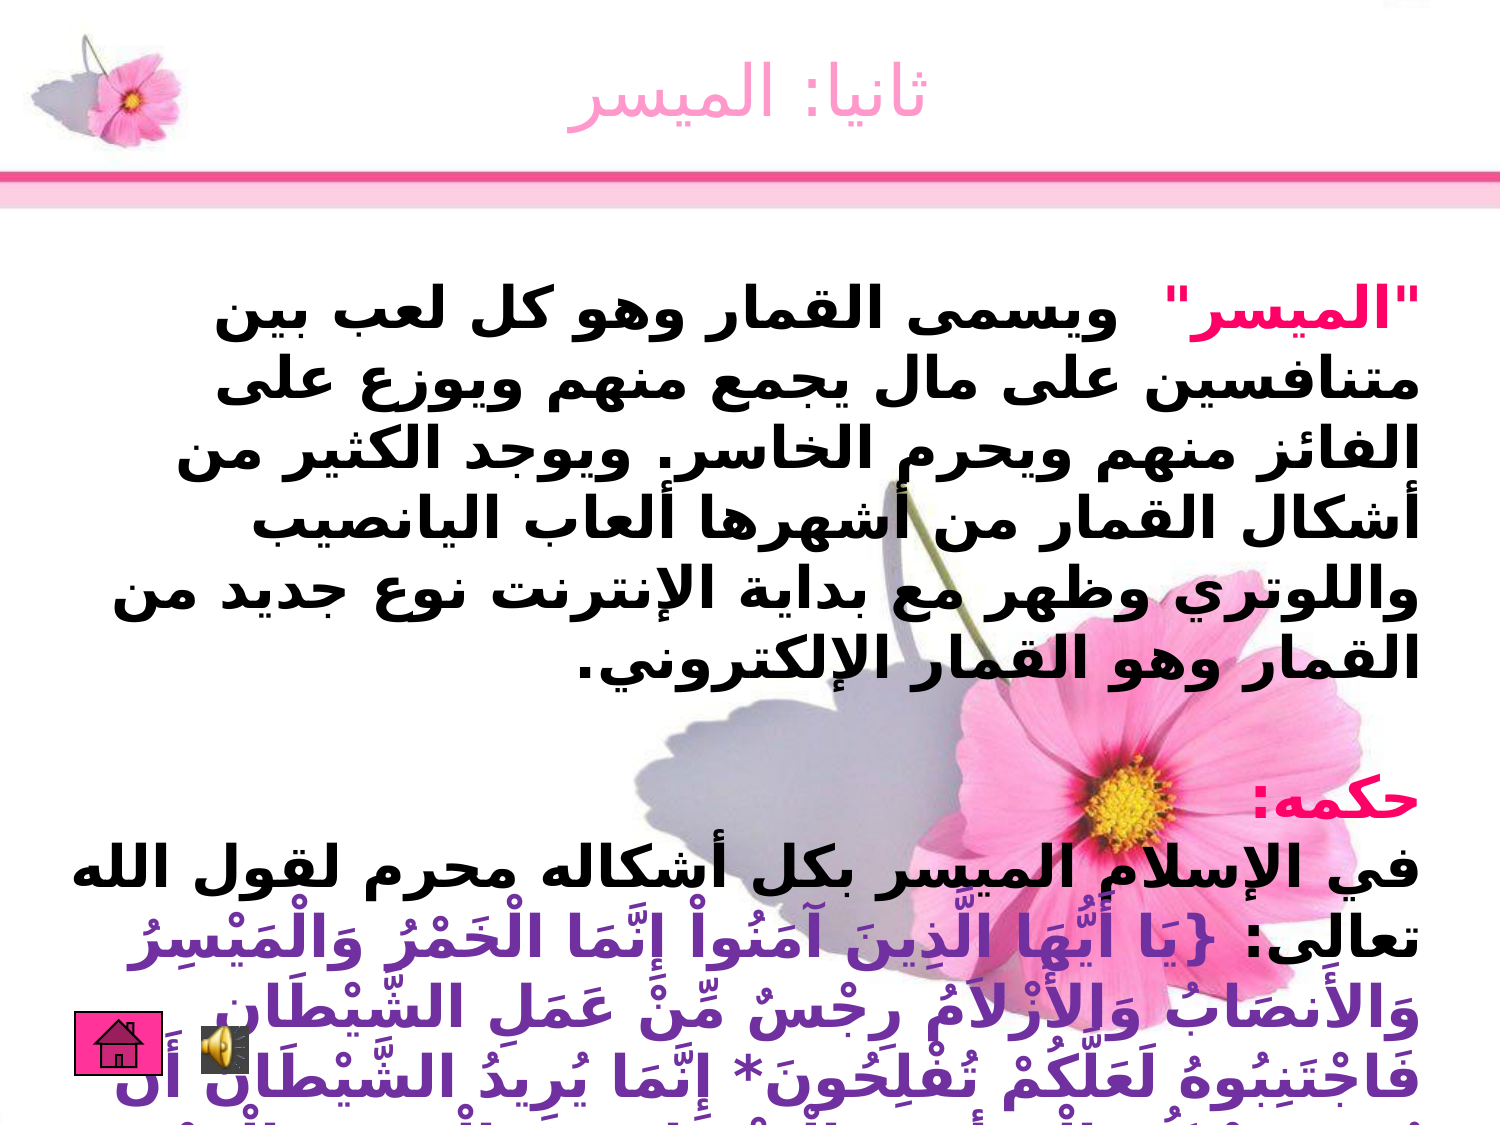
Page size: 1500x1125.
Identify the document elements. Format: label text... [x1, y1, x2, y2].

title ثانيا: الميسر [75, 37, 1425, 225]
text_box [74, 1012, 163, 1075]
picture [199, 1024, 251, 1076]
picture [0, 0, 1500, 1125]
text_box "الميسر" ويسمى القمار وهو كل لعب بين متنافسين على مال يجمع منهم ويوزع على الفائز منهم ويحرم الخاسر. ويوجد الكثير من أشكال القمار من أشهرها ألعاب اليانصيب واللوتري وظهر مع بداية الإنترنت نوع جديد من القمار وهو القمار الإلكتروني. حكمه: في الإسلام الميسر بكل أشكاله محرم لقول الله تعالى: {يَا أَيُّهَا الَّذِينَ آمَنُواْ إِنَّمَا الْخَمْرُ وَالْمَيْسِرُ وَالأَنصَابُ وَالأَزْلاَمُ رِجْسٌ مِّنْ عَمَلِ الشَّيْطَانِ فَاجْتَنِبُوهُ لَعَلَّكُمْ تُفْلِحُونَ* إِنَّمَا يُرِيدُ الشَّيْطَانُ أَن يُوقِعَ بَيْنَكُمُ الْعَدَأوَةَ وَالْبَغْضَاء فِي الْخَمْرِ وَالْمَيْسِرِ وَيَصُدَّكُمْ عَن ذِكْرِ اللّهِ وَعَنِ الصَّلاَةِ فَهَلْ أَنتُم مُّنتَهُونَ }المائدة90-91. [50, 262, 1438, 1125]
